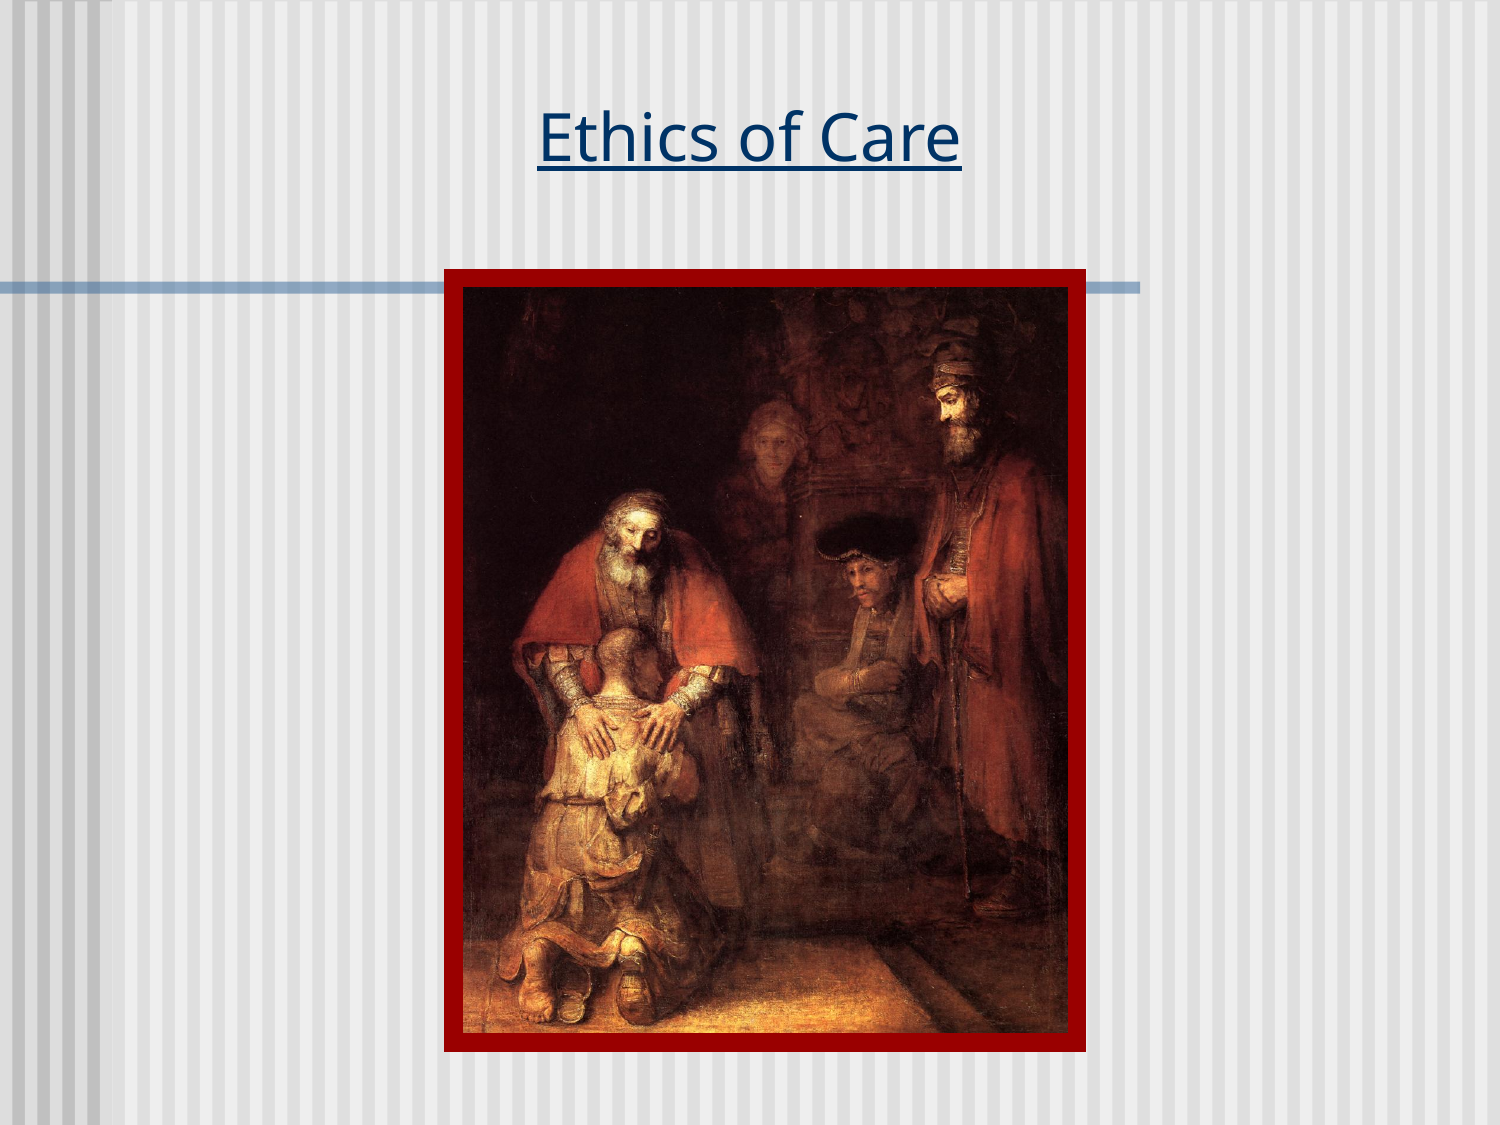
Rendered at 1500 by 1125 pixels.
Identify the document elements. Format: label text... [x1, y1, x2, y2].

text_box Ethics of Care [74, 87, 1425, 183]
picture [462, 287, 1068, 1034]
